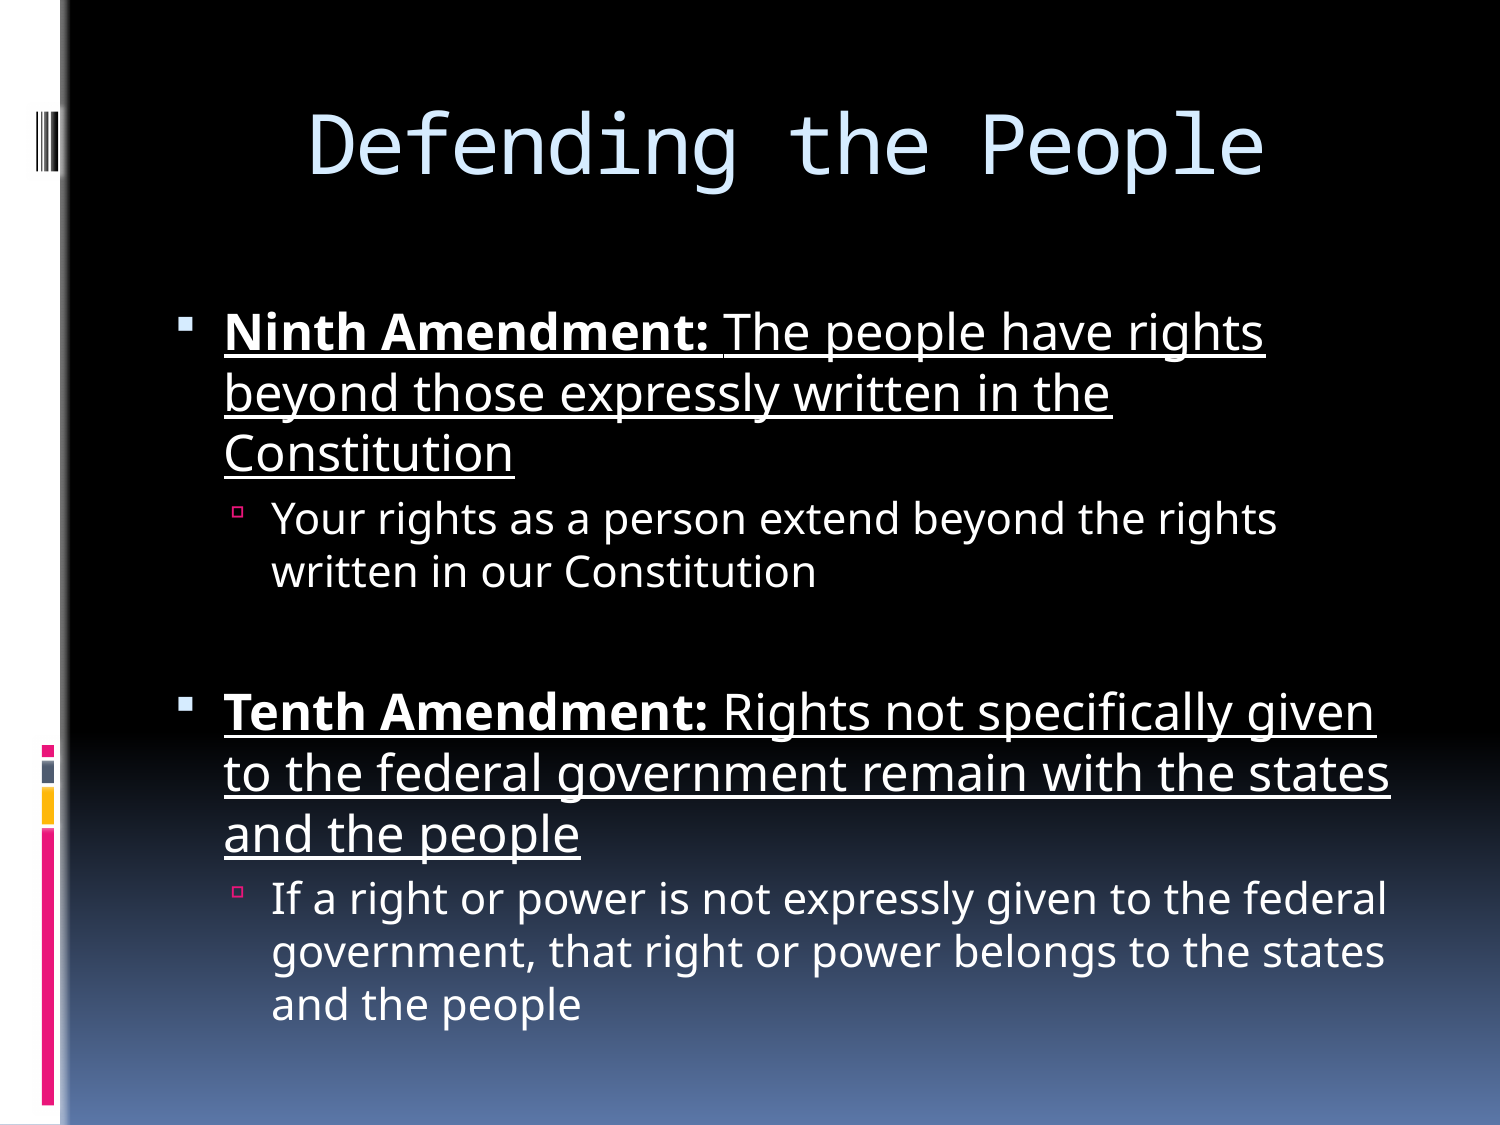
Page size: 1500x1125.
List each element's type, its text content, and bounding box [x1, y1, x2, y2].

title Defending the People [150, 83, 1425, 234]
list Ninth Amendment: The people have rights beyond those expressly written in the Constitution Your rights as a person extend beyond the rights written in our Constitution Tenth Amendment: Rights not specifically given to the federal government remain with the states and the people If a right or power is not expressly given to the federal government, that right or power belongs to the states and the people [150, 292, 1425, 1043]
